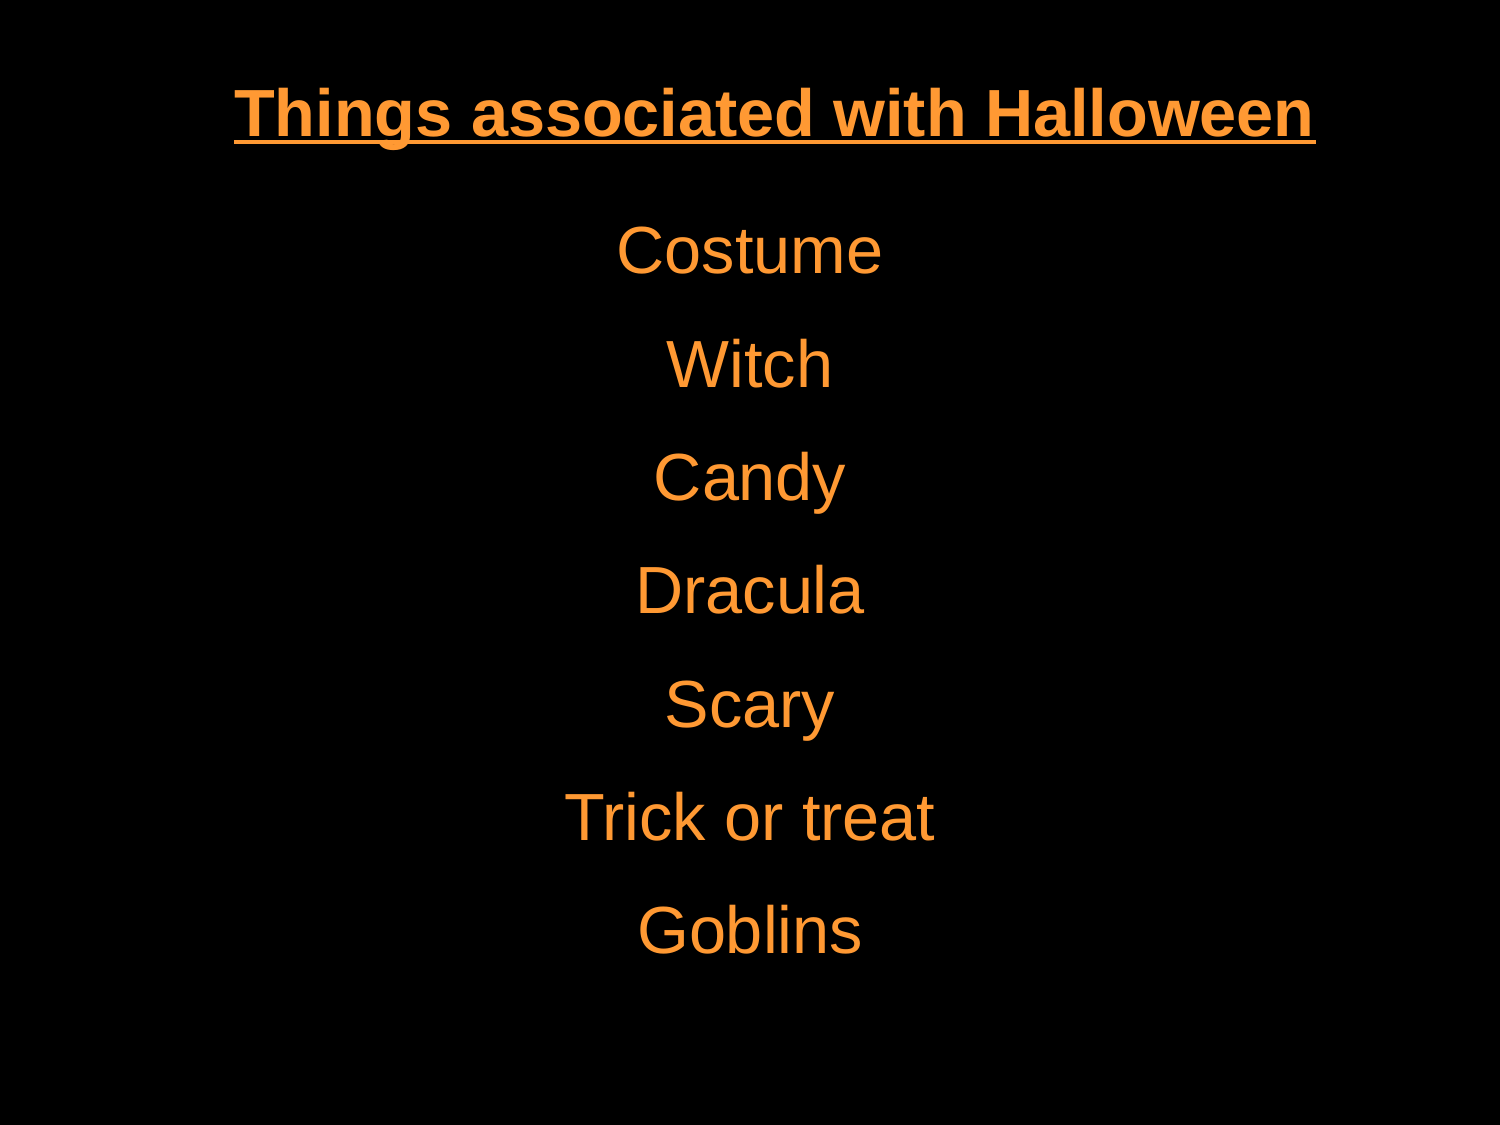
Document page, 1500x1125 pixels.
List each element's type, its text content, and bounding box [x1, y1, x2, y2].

text_box Costume Witch Candy Dracula Scary Trick or treat Goblins [50, 199, 1450, 975]
text_box Things associated with Halloween [75, 62, 1475, 158]
